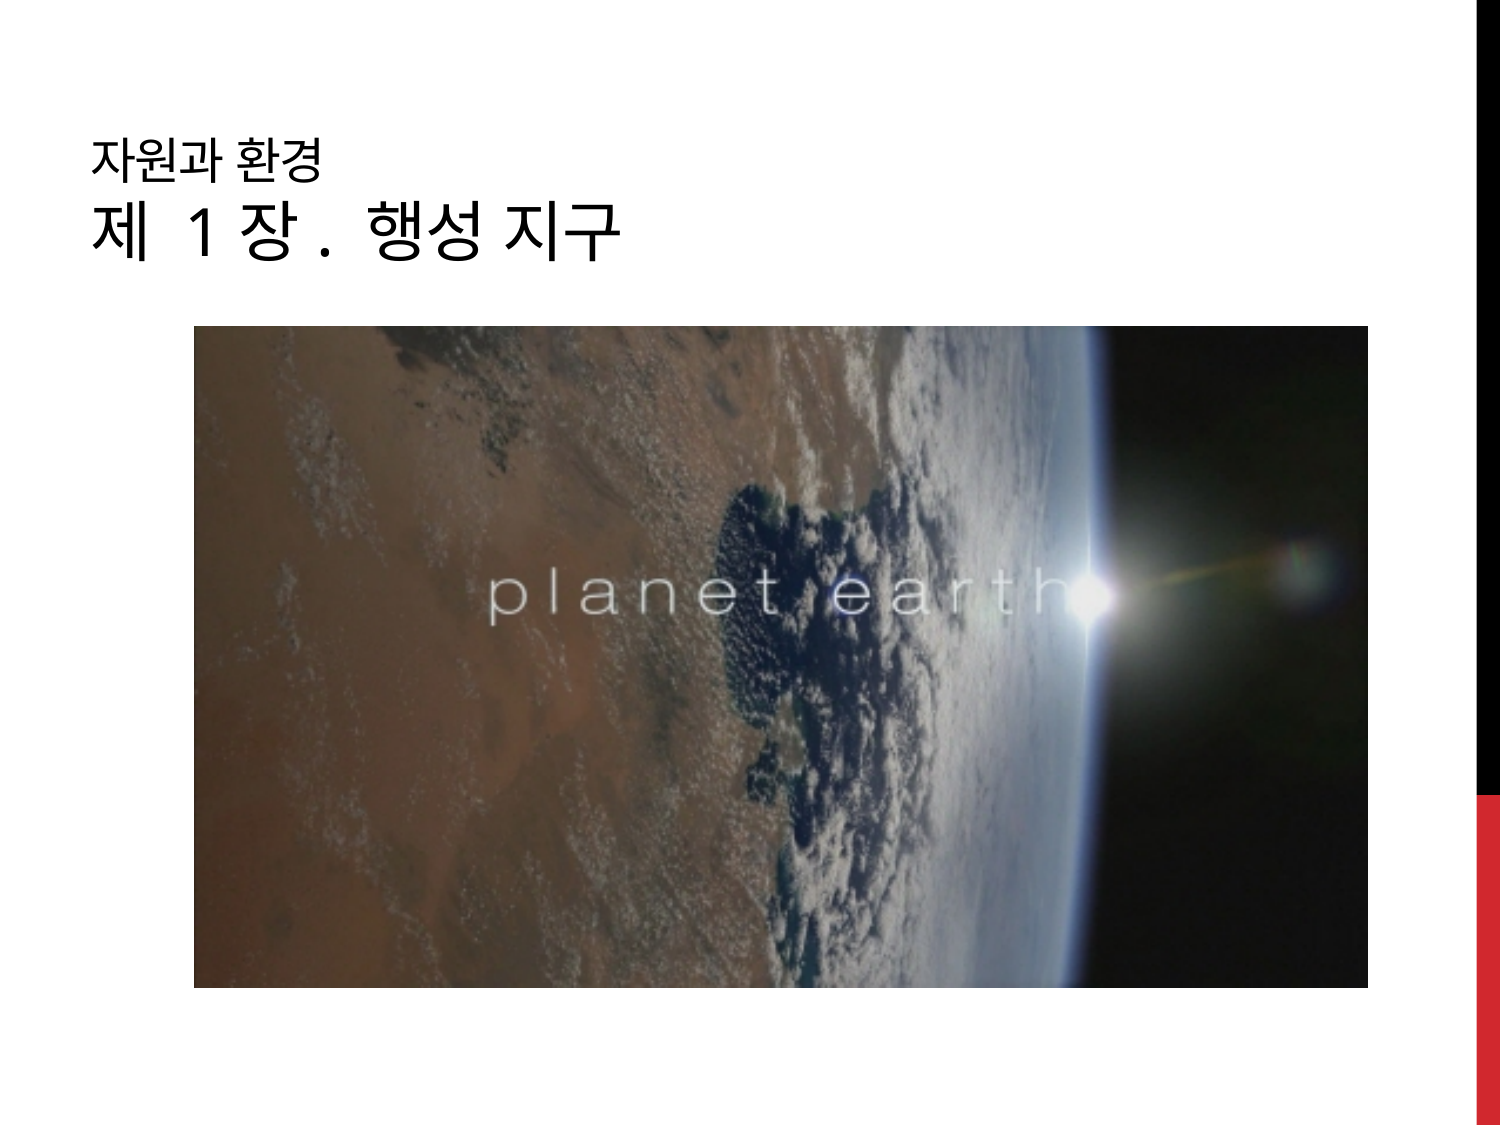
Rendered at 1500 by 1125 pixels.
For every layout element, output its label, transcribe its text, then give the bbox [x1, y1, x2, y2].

title 자원과 환경 제 1장. 행성 지구 [75, 37, 1350, 362]
picture [194, 325, 1369, 989]
